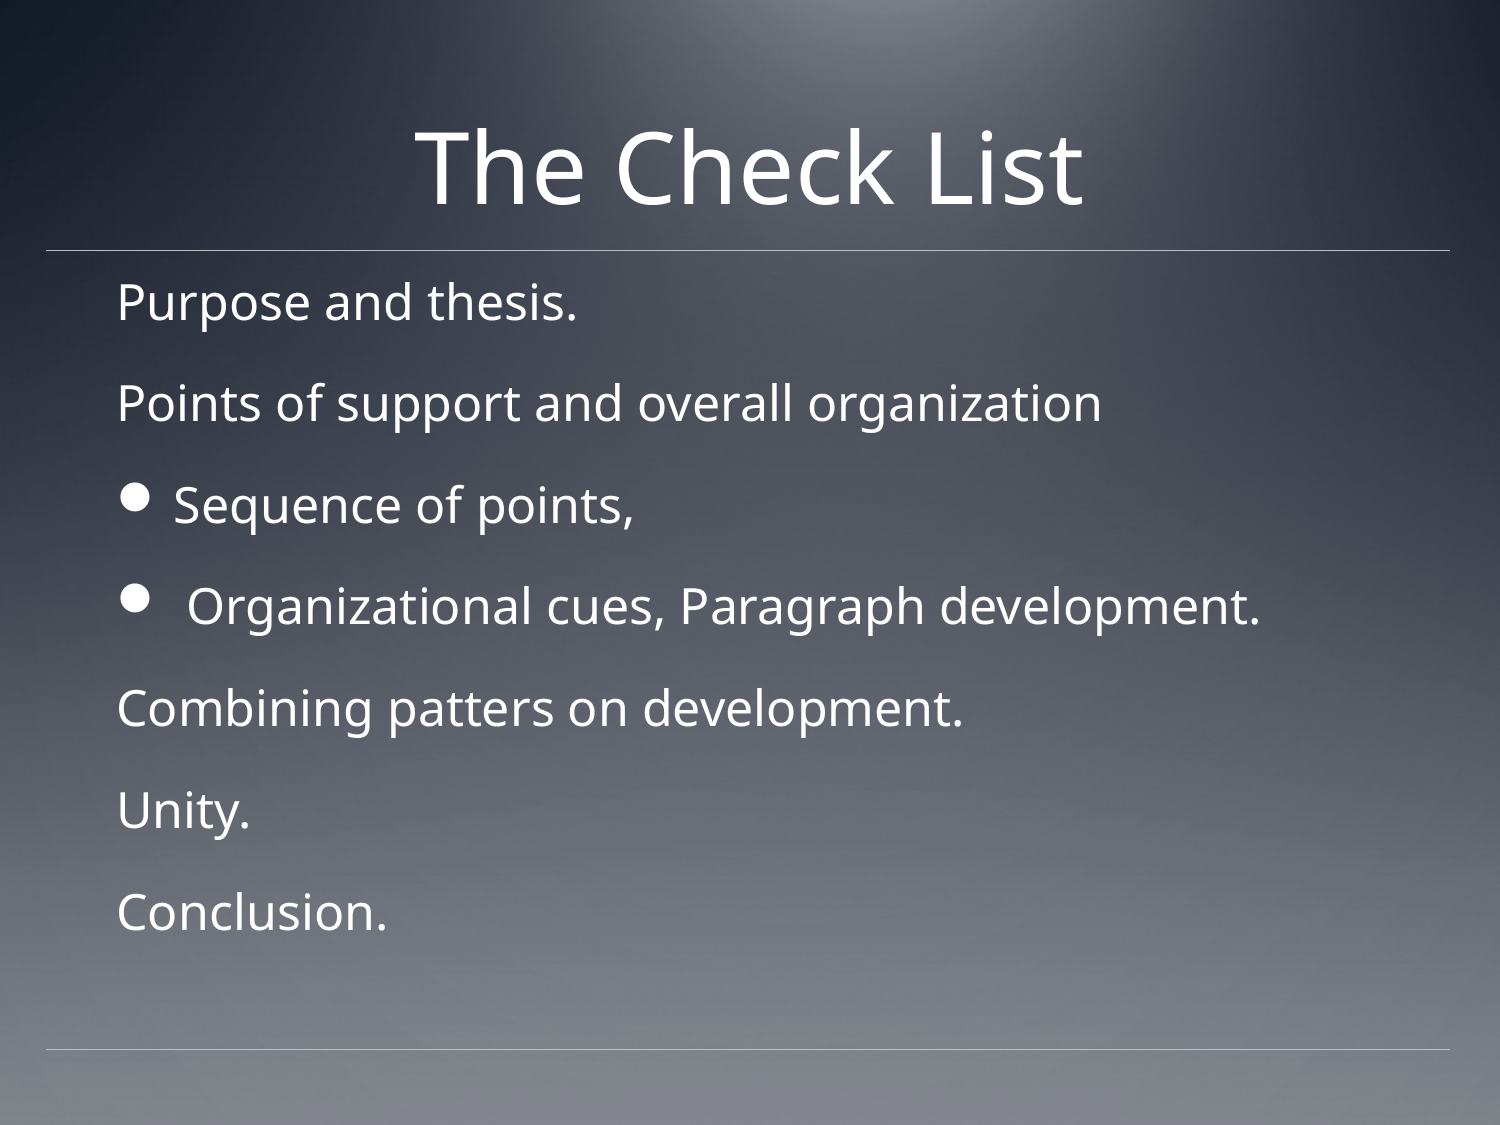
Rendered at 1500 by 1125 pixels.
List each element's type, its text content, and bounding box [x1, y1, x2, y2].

list Purpose and thesis. Points of support and overall organization Sequence of points, Organizational cues, Paragraph development. Combining patters on development. Unity. Conclusion. [101, 262, 1394, 1024]
title The Check List [105, 17, 1394, 233]
